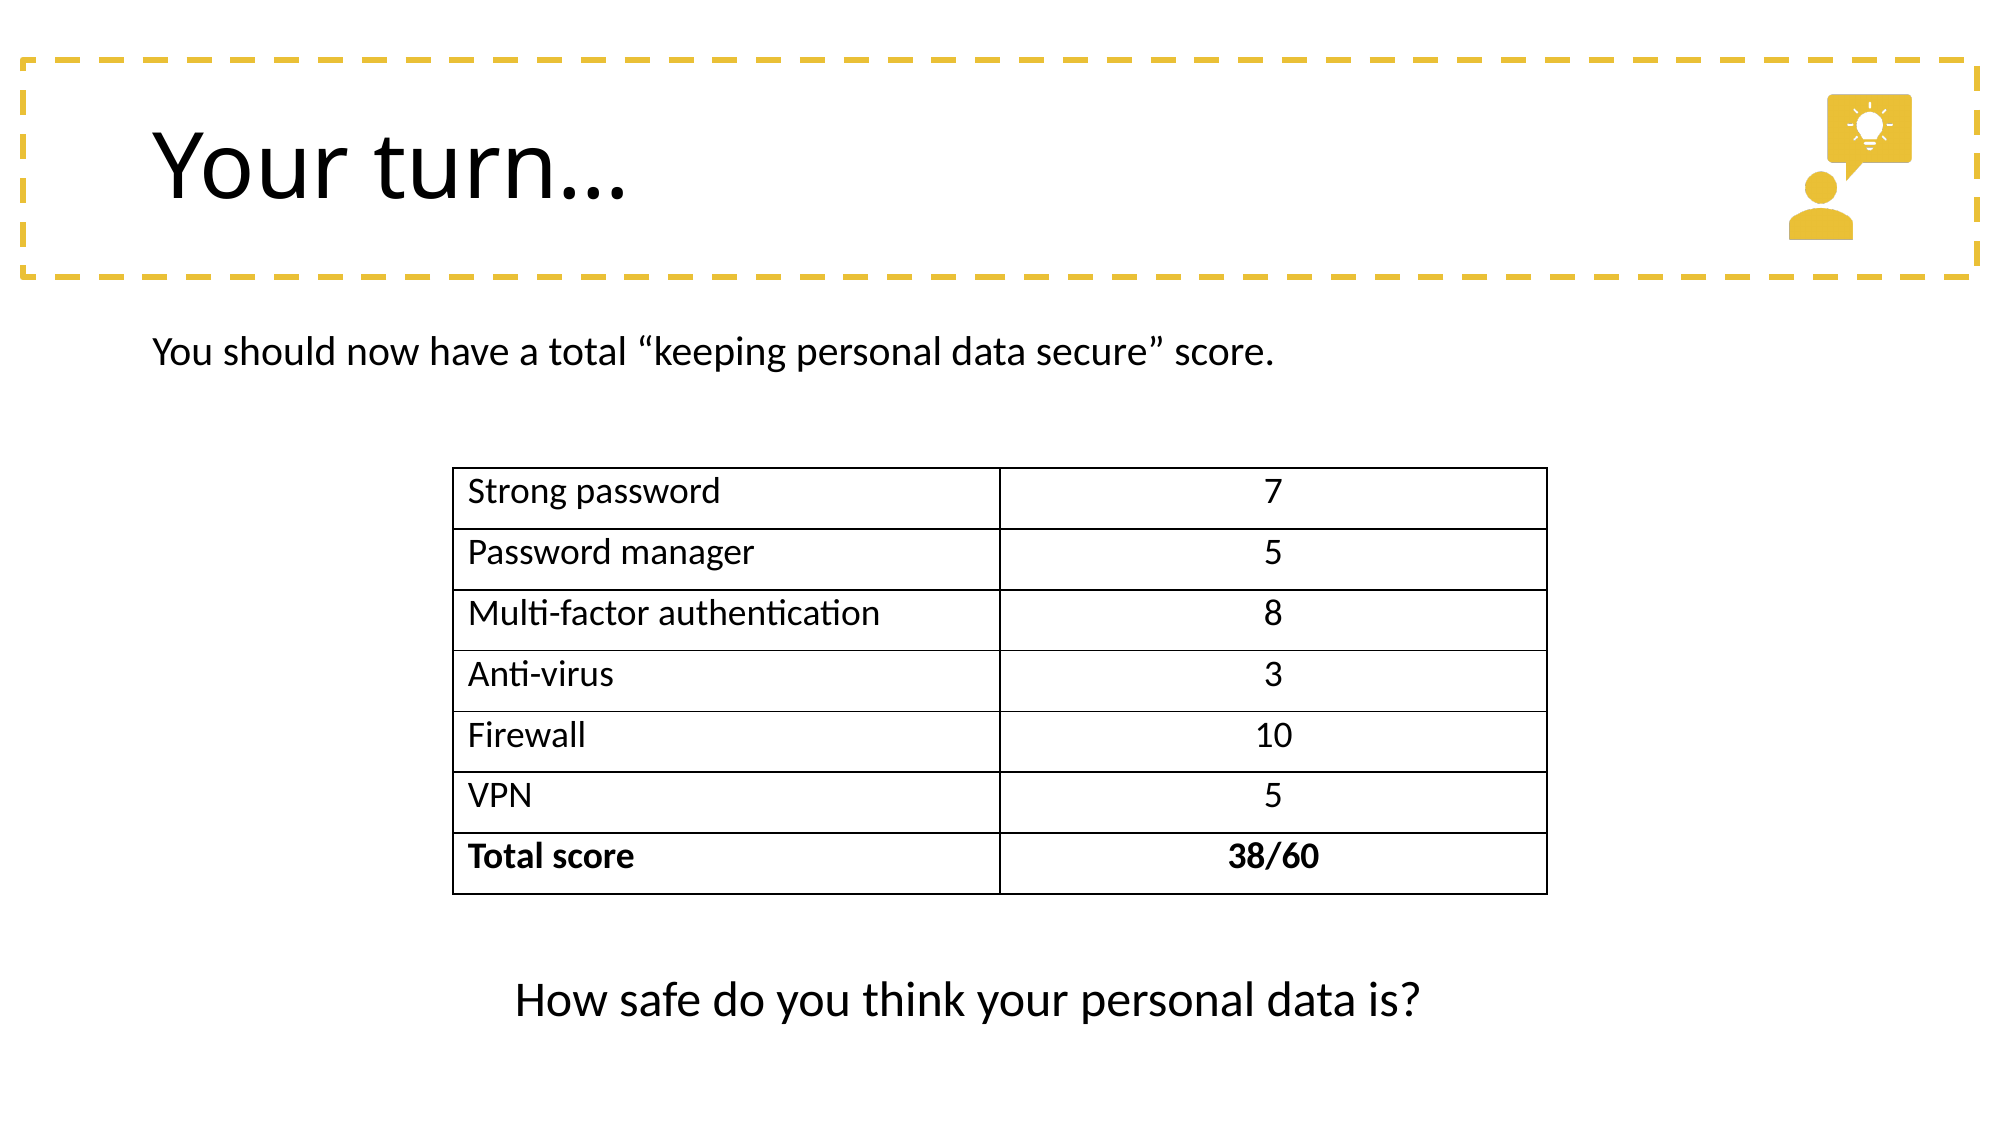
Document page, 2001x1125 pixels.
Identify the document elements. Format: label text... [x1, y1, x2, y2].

table_cell 8 [1001, 591, 1546, 650]
text_box You should now have a total “keeping personal data secure” score. [137, 316, 1773, 432]
table_cell 3 [1001, 651, 1546, 711]
table_cell Multi-factor authentication [454, 591, 999, 650]
table_header 7 [1001, 469, 1546, 528]
table_cell 38/60 [1001, 834, 1546, 893]
table_cell VPN [454, 773, 999, 832]
title Your turn… [137, 59, 1863, 278]
table_cell 10 [1001, 712, 1546, 771]
table_cell Firewall [454, 712, 999, 771]
table_cell Total score [454, 834, 999, 893]
picture [1863, 78, 1938, 254]
text_box How safe do you think your personal data is? [500, 958, 1500, 1034]
table_cell 5 [1001, 773, 1546, 832]
table_cell Anti-virus [454, 651, 999, 711]
table_cell 5 [1001, 530, 1546, 589]
table_header Strong password [454, 469, 999, 528]
table_cell Password manager [454, 530, 999, 589]
